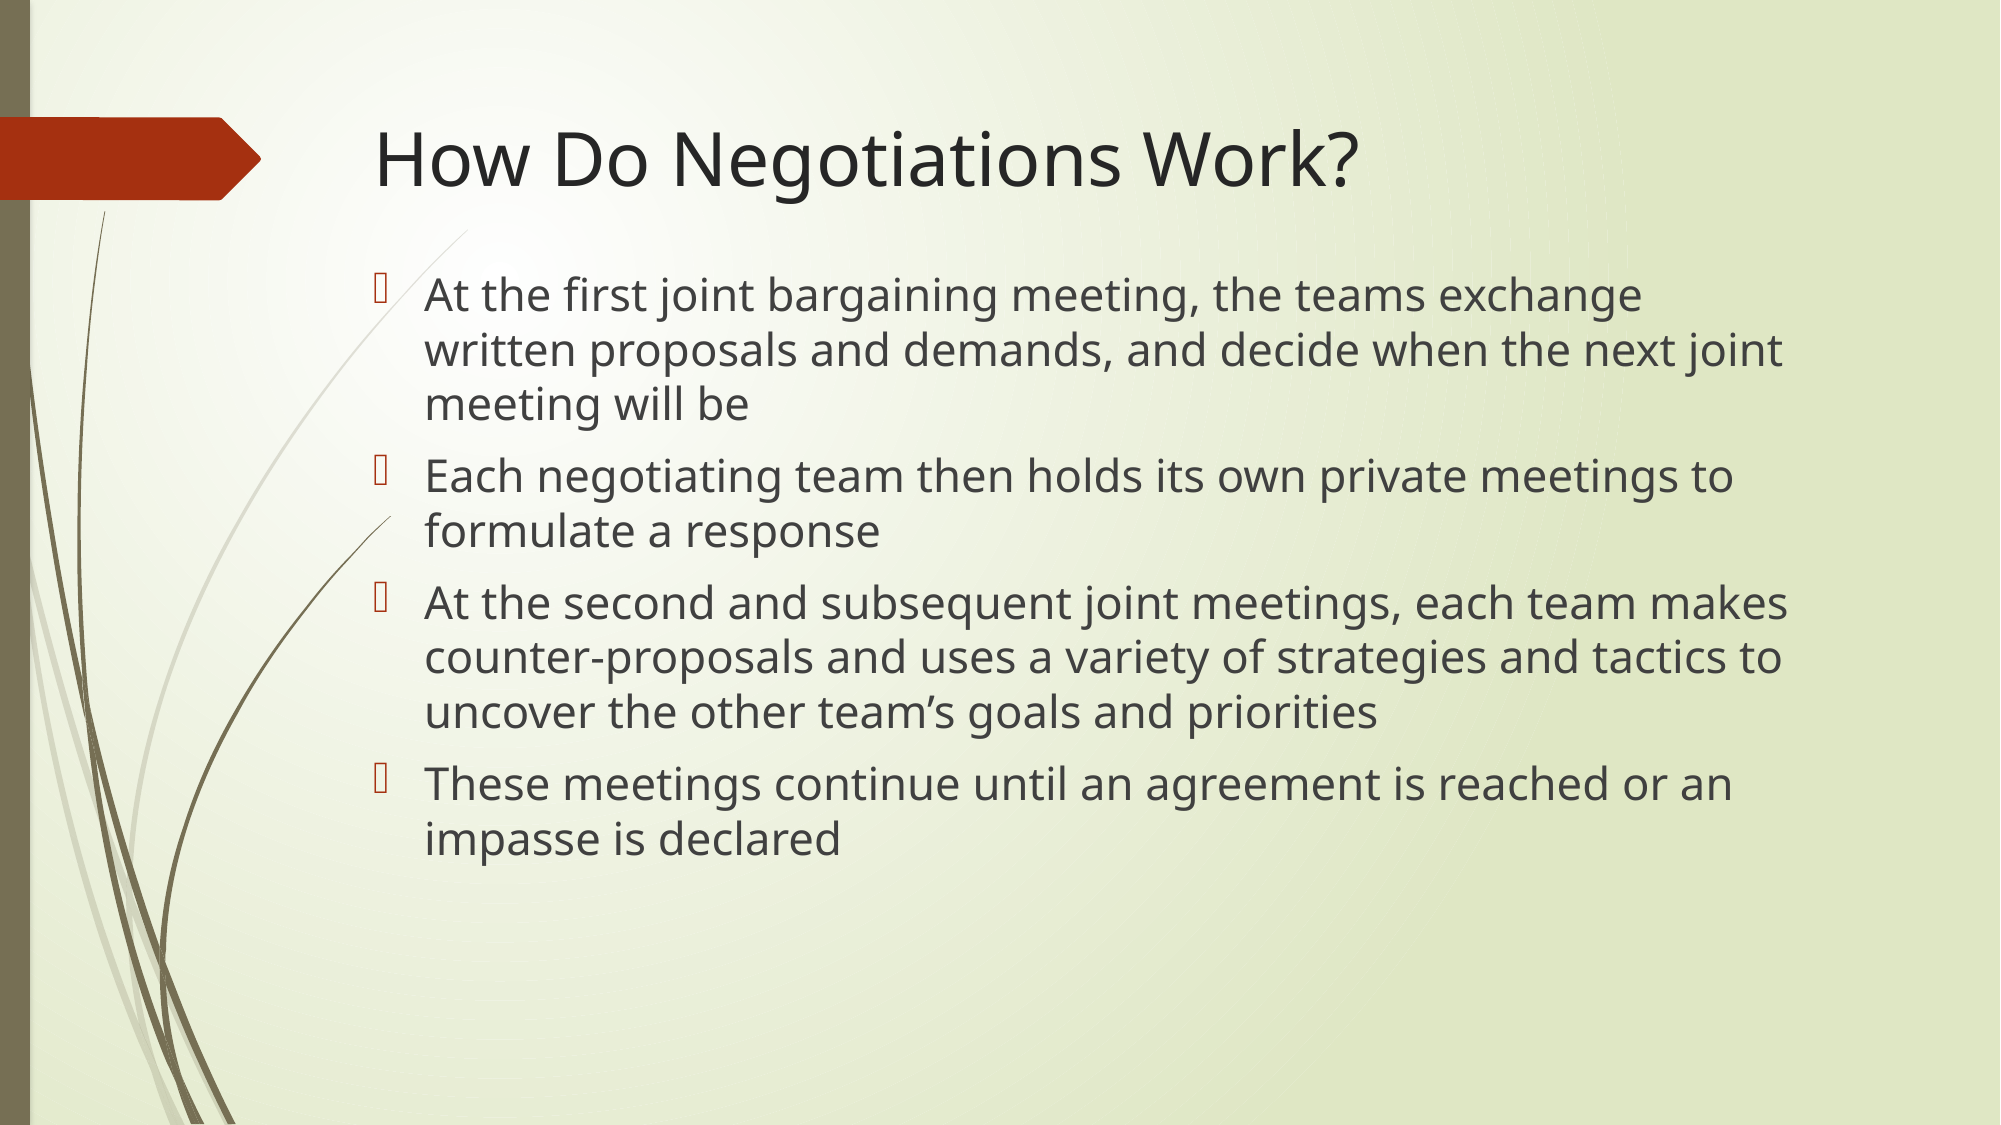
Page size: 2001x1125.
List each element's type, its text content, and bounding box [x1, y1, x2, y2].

title How Do Negotiations Work? [358, 104, 1820, 258]
list At the first joint bargaining meeting, the teams exchange written proposals and demands, and decide when the next joint meeting will be Each negotiating team then holds its own private meetings to formulate a response At the second and subsequent joint meetings, each team makes counter-proposals and uses a variety of strategies and tactics to uncover the other team’s goals and priorities These meetings continue until an agreement is reached or an impasse is declared [358, 258, 1821, 878]
